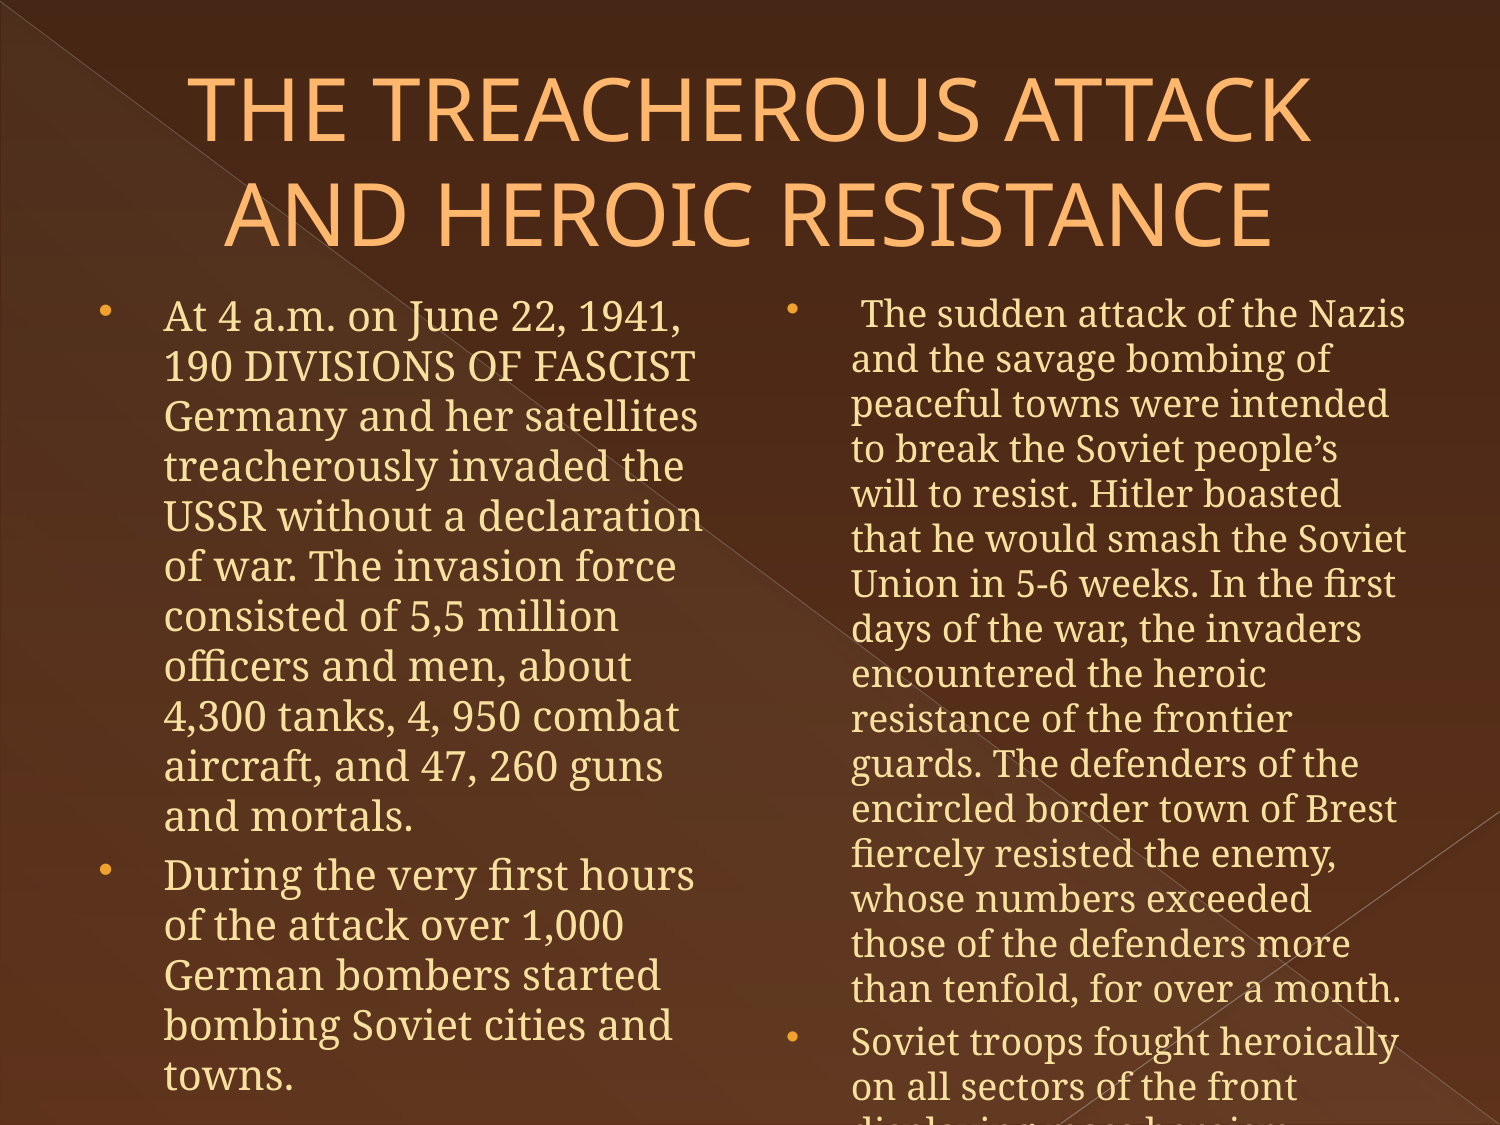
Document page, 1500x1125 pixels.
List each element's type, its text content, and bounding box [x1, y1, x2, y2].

title THE TREACHEROUS ATTACK AND HEROIC RESISTANCE [75, 43, 1425, 274]
list The sudden attack of the Nazis and the savage bombing of peaceful towns were intended to break the Soviet people’s will to resist. Hitler boasted that he would smash the Soviet Union in 5-6 weeks. In the first days of the war, the invaders encountered the heroic resistance of the frontier guards. The defenders of the encircled border town of Brest fiercely resisted the enemy, whose numbers exceeded those of the defenders more than tenfold, for over a month. Soviet troops fought heroically on all sectors of the front displaying mass heroism. [762, 282, 1425, 1025]
list At 4 a.m. on June 22, 1941, 190 DIVISIONS OF FASCIST Germany and her satellites treacherously invaded the USSR without a declaration of war. The invasion force consisted of 5,5 million officers and men, about 4,300 tanks, 4, 950 combat aircraft, and 47, 260 guns and mortals. During the very first hours of the attack over 1,000 German bombers started bombing Soviet cities and towns. [75, 282, 738, 1025]
